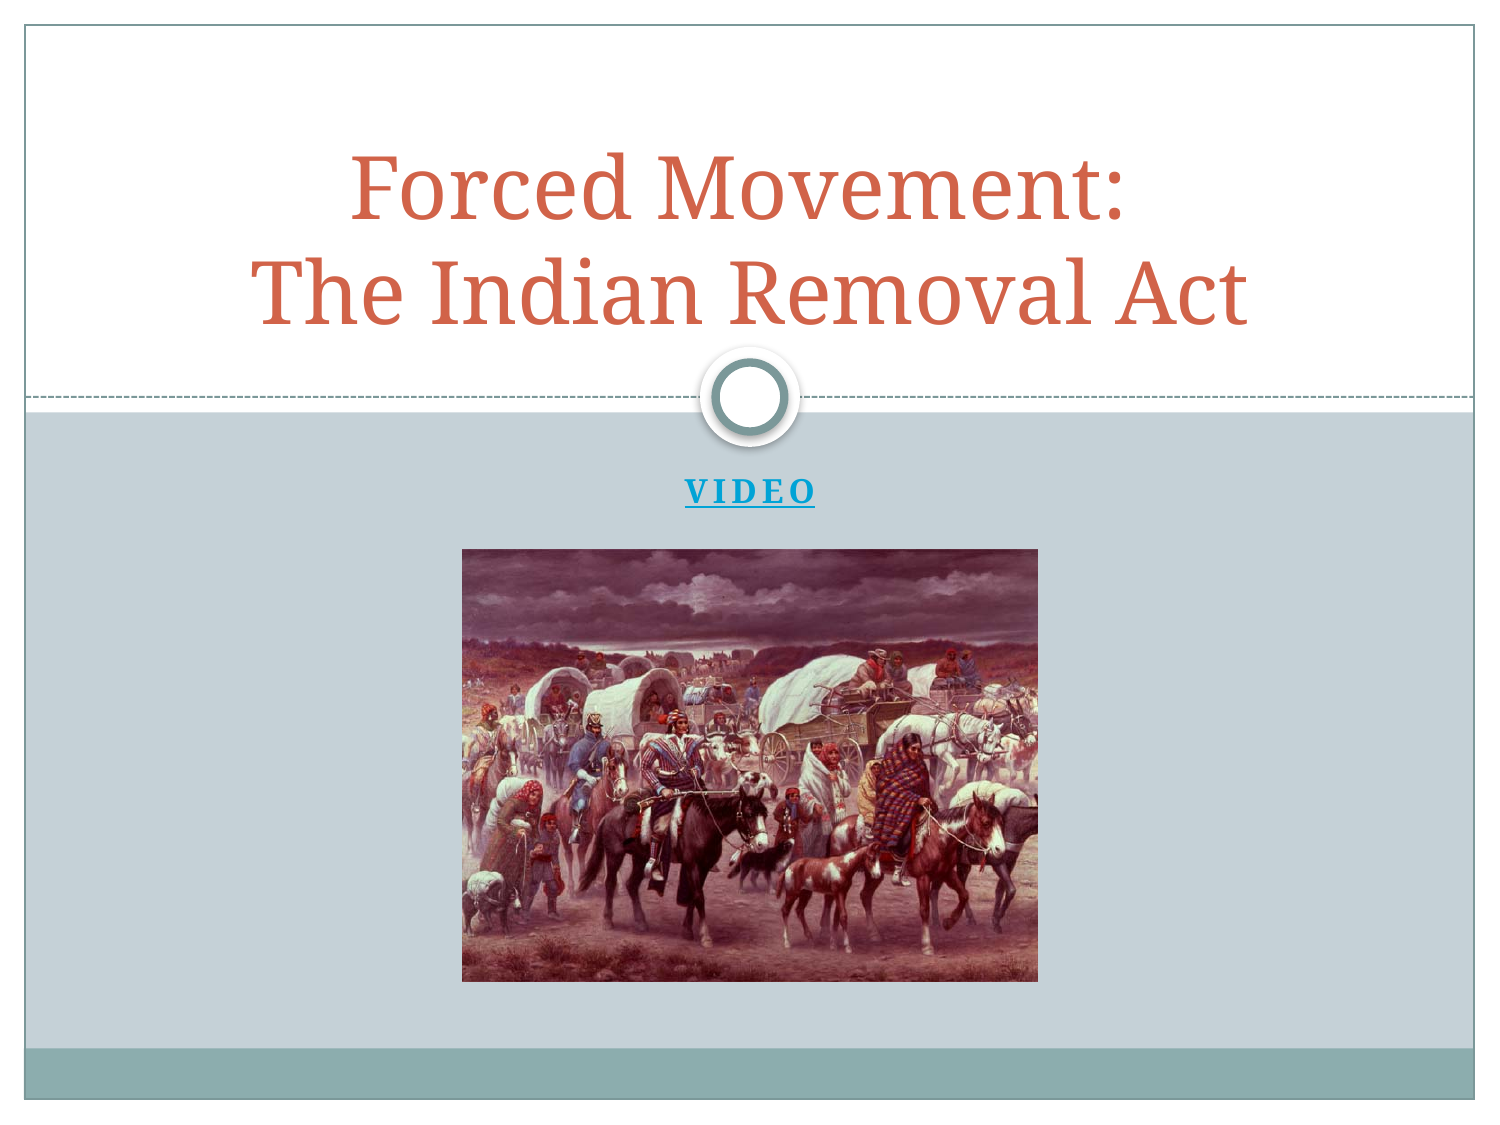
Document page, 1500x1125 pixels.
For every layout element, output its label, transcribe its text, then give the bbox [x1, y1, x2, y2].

subtitle Video [224, 462, 1276, 751]
title Forced Movement: The Indian Removal Act [112, 62, 1388, 351]
picture [462, 549, 1038, 982]
